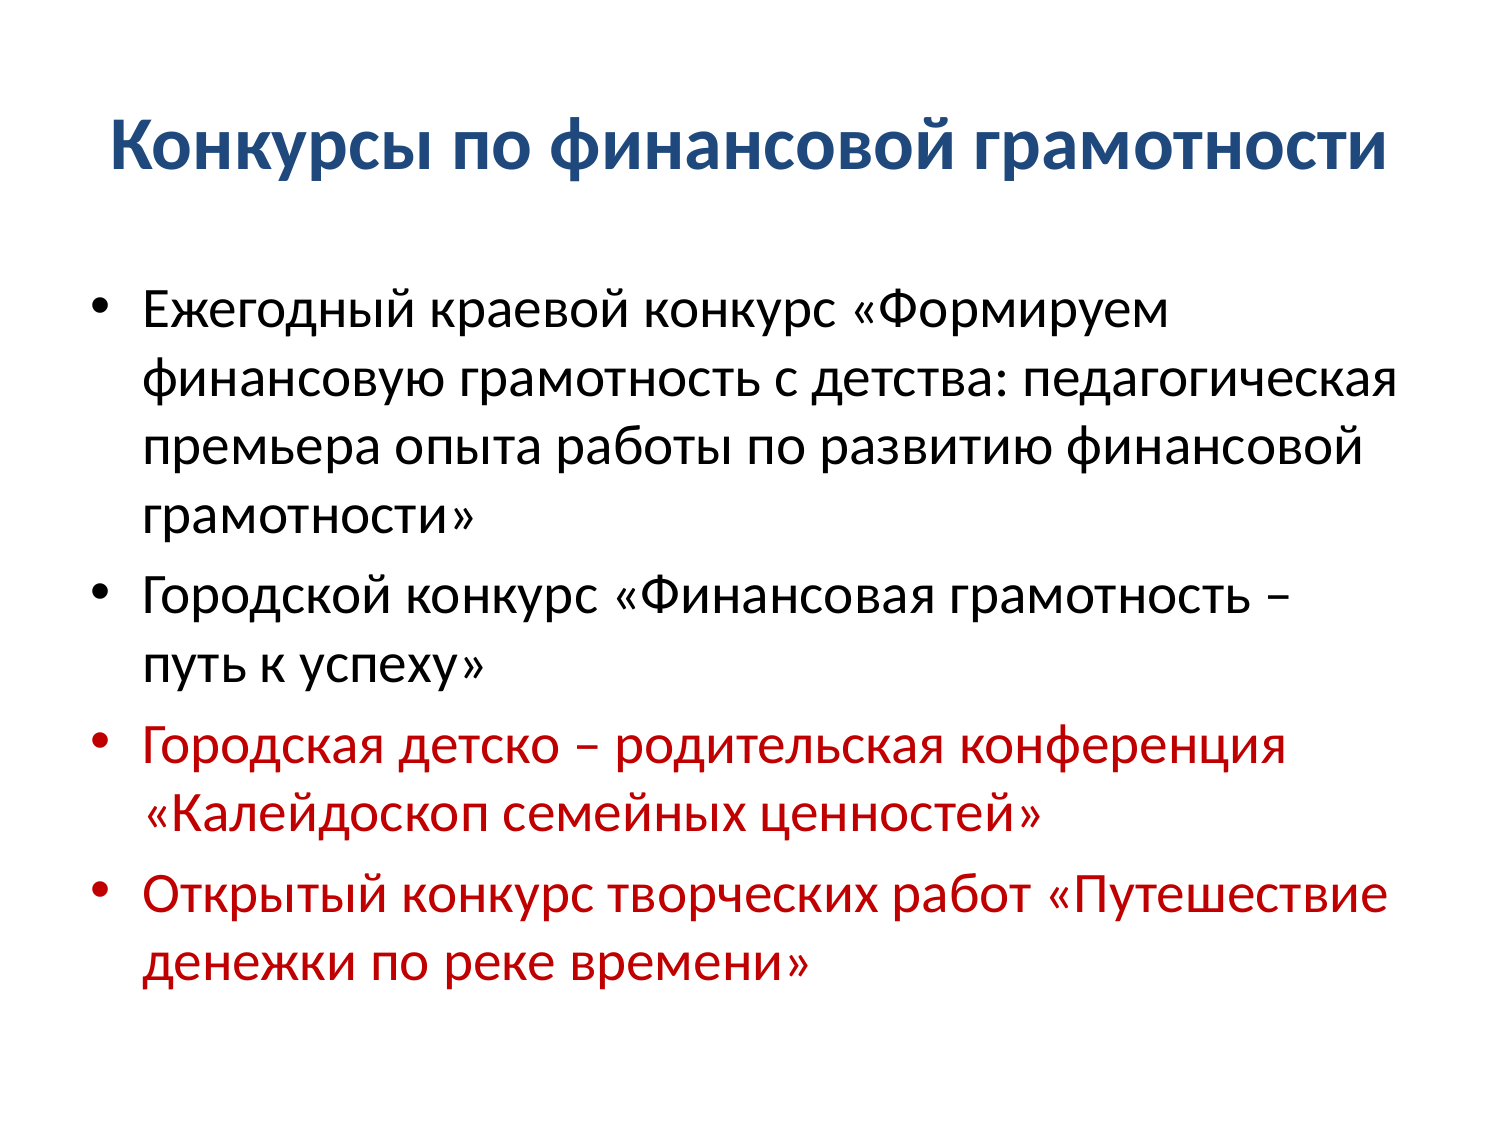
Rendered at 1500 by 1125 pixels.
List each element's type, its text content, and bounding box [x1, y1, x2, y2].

list Ежегодный краевой конкурс «Формируем финансовую грамотность с детства: педагогическая премьера опыта работы по развитию финансовой грамотности» Городской конкурс «Финансовая грамотность – путь к успеху» Городская детско – родительская конференция «Калейдоскоп семейных ценностей» Открытый конкурс творческих работ «Путешествие денежки по реке времени» [75, 262, 1425, 1005]
title Конкурсы по финансовой грамотности [75, 45, 1425, 233]
